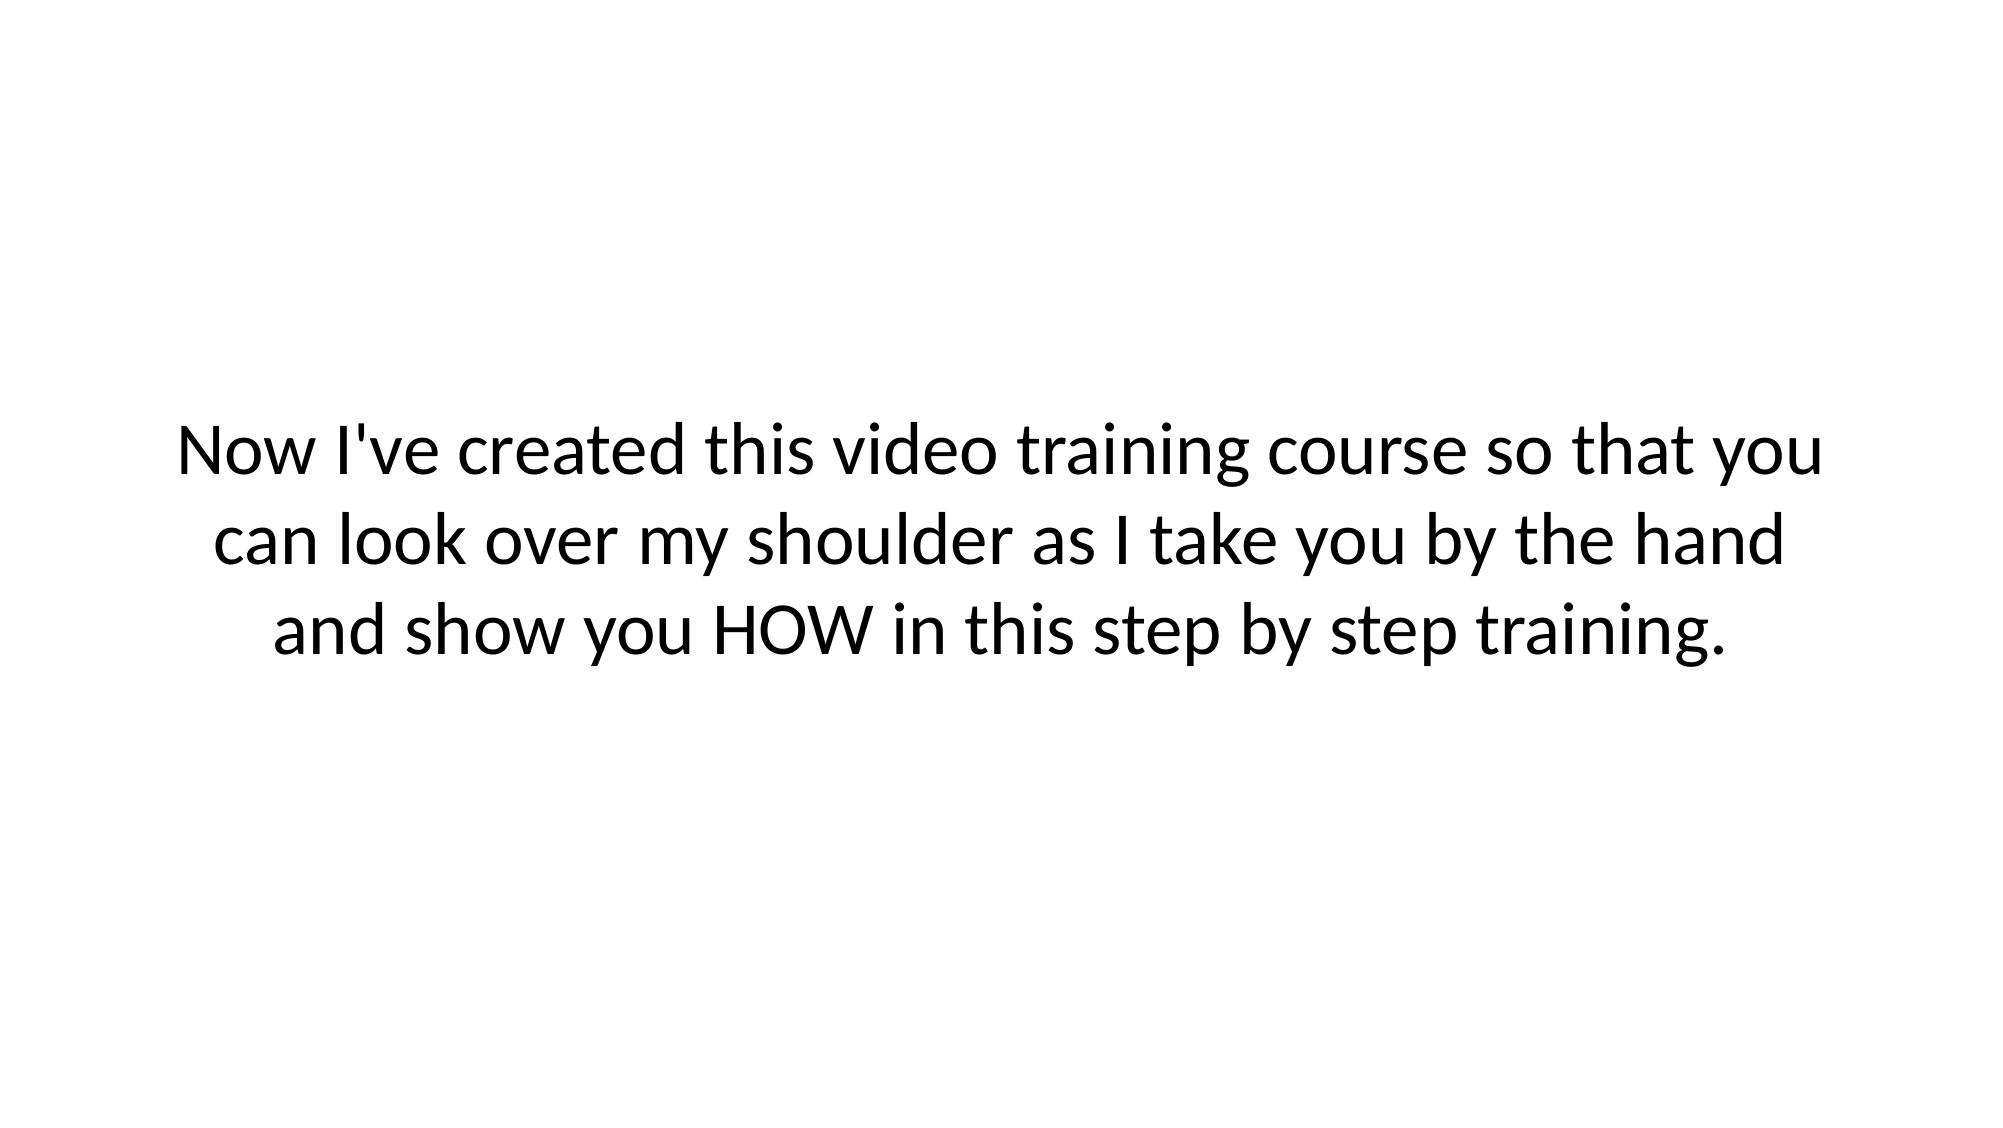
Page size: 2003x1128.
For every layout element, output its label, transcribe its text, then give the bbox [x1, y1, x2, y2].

title Now I've created this video training course so that you can look over my shoulder as I take you by the hand and show you HOW in this step by step training. [149, 287, 1853, 782]
